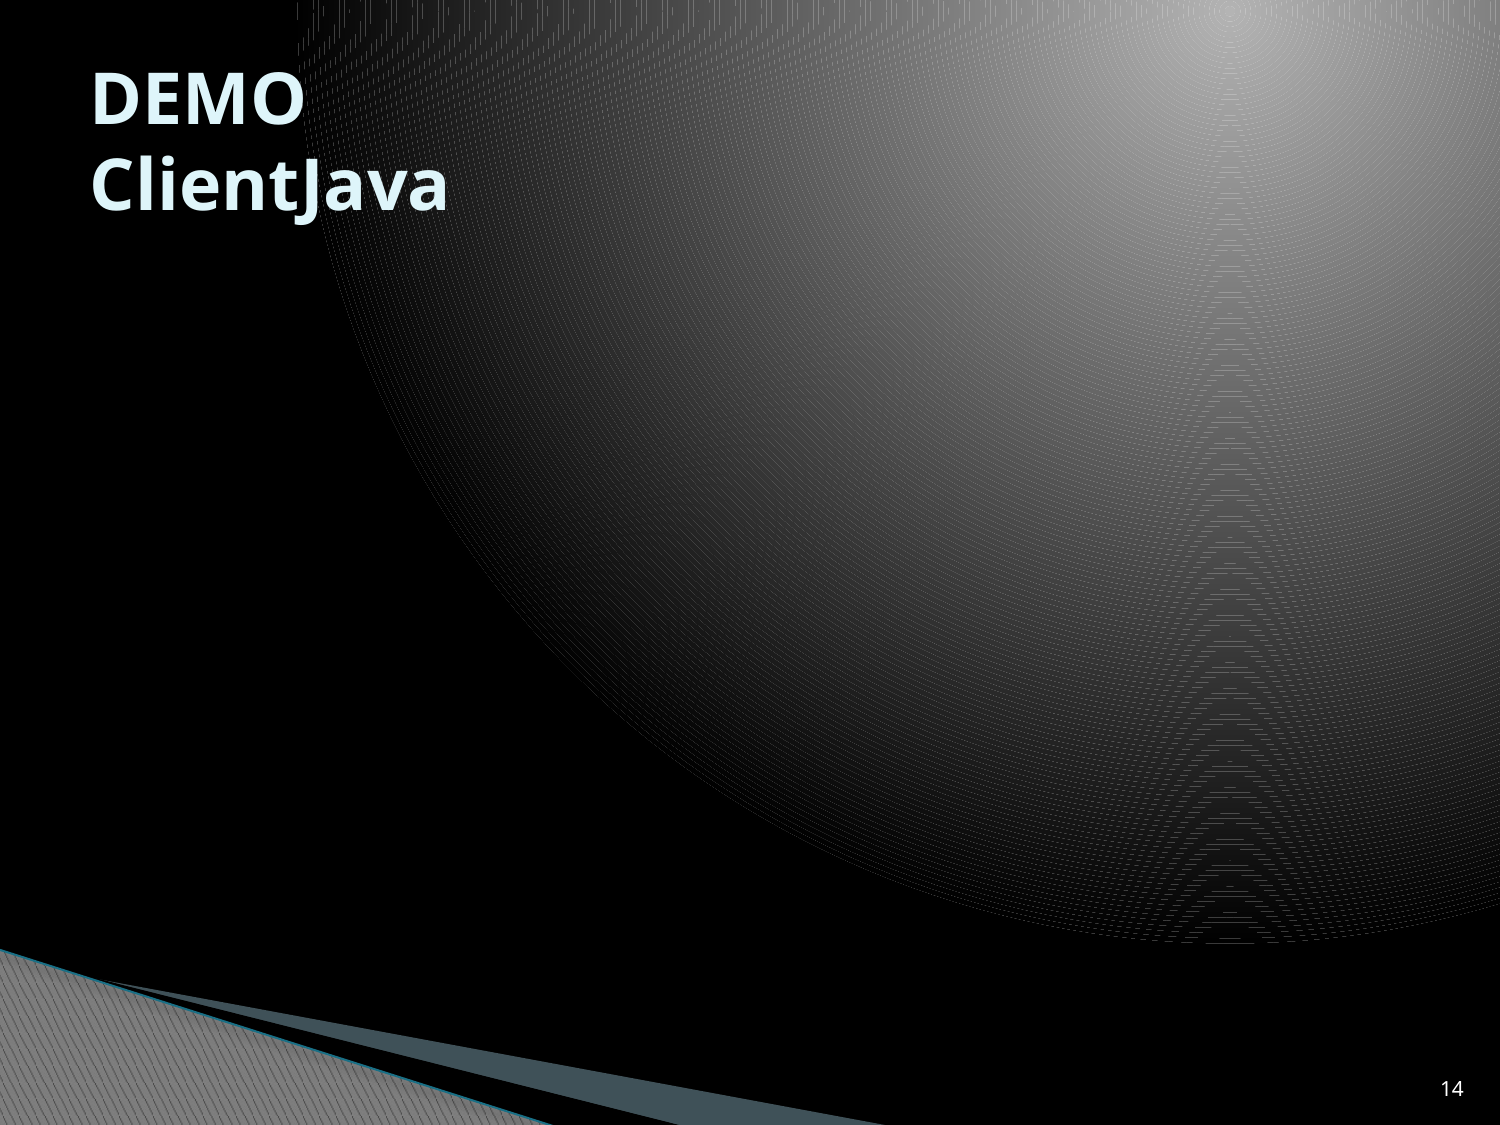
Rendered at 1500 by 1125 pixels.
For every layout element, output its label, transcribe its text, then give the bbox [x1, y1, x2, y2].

picture [0, 952, 543, 1125]
title DEMO ClientJava [75, 45, 1425, 233]
slide_number 14 [1418, 1051, 1479, 1112]
